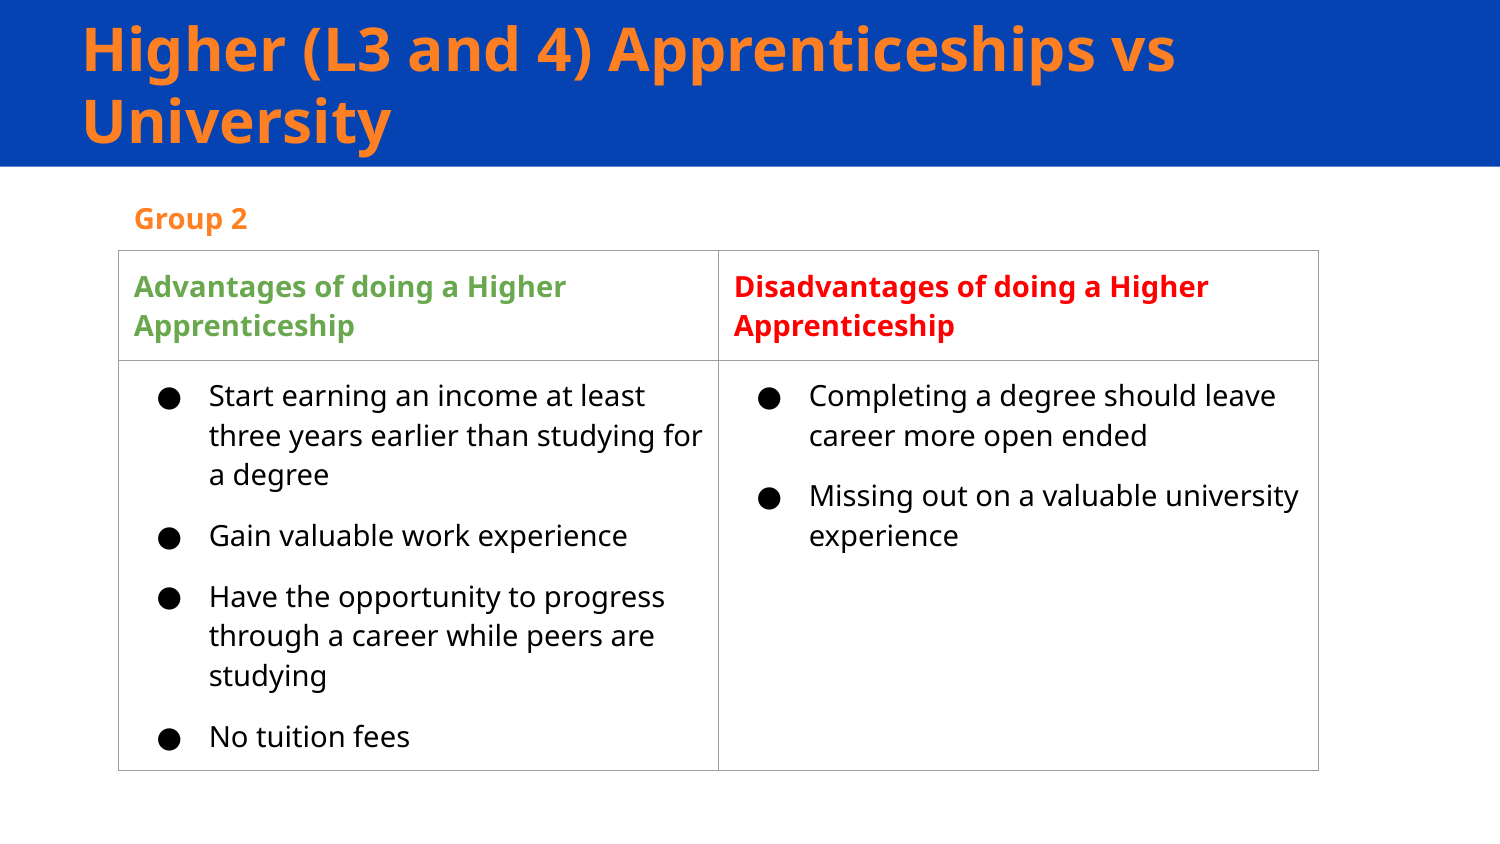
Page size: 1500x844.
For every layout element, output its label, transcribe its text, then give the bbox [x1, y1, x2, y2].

title Higher (L3 and 4) Apprenticeships vs University [66, 32, 1465, 135]
table_cell Start earning an income at least three years earlier than studying for a degree Gain valuable work experience Have the opportunity to progress through a career while peers are studying No tuition fees [119, 361, 718, 770]
table_header Disadvantages of doing a Higher Apprenticeship [719, 251, 1318, 360]
table_header Advantages of doing a Higher Apprenticeship [119, 251, 718, 360]
table_cell Completing a degree should leave career more open ended Missing out on a valuable university experience [719, 361, 1318, 770]
text_box Group 2 [118, 185, 790, 250]
